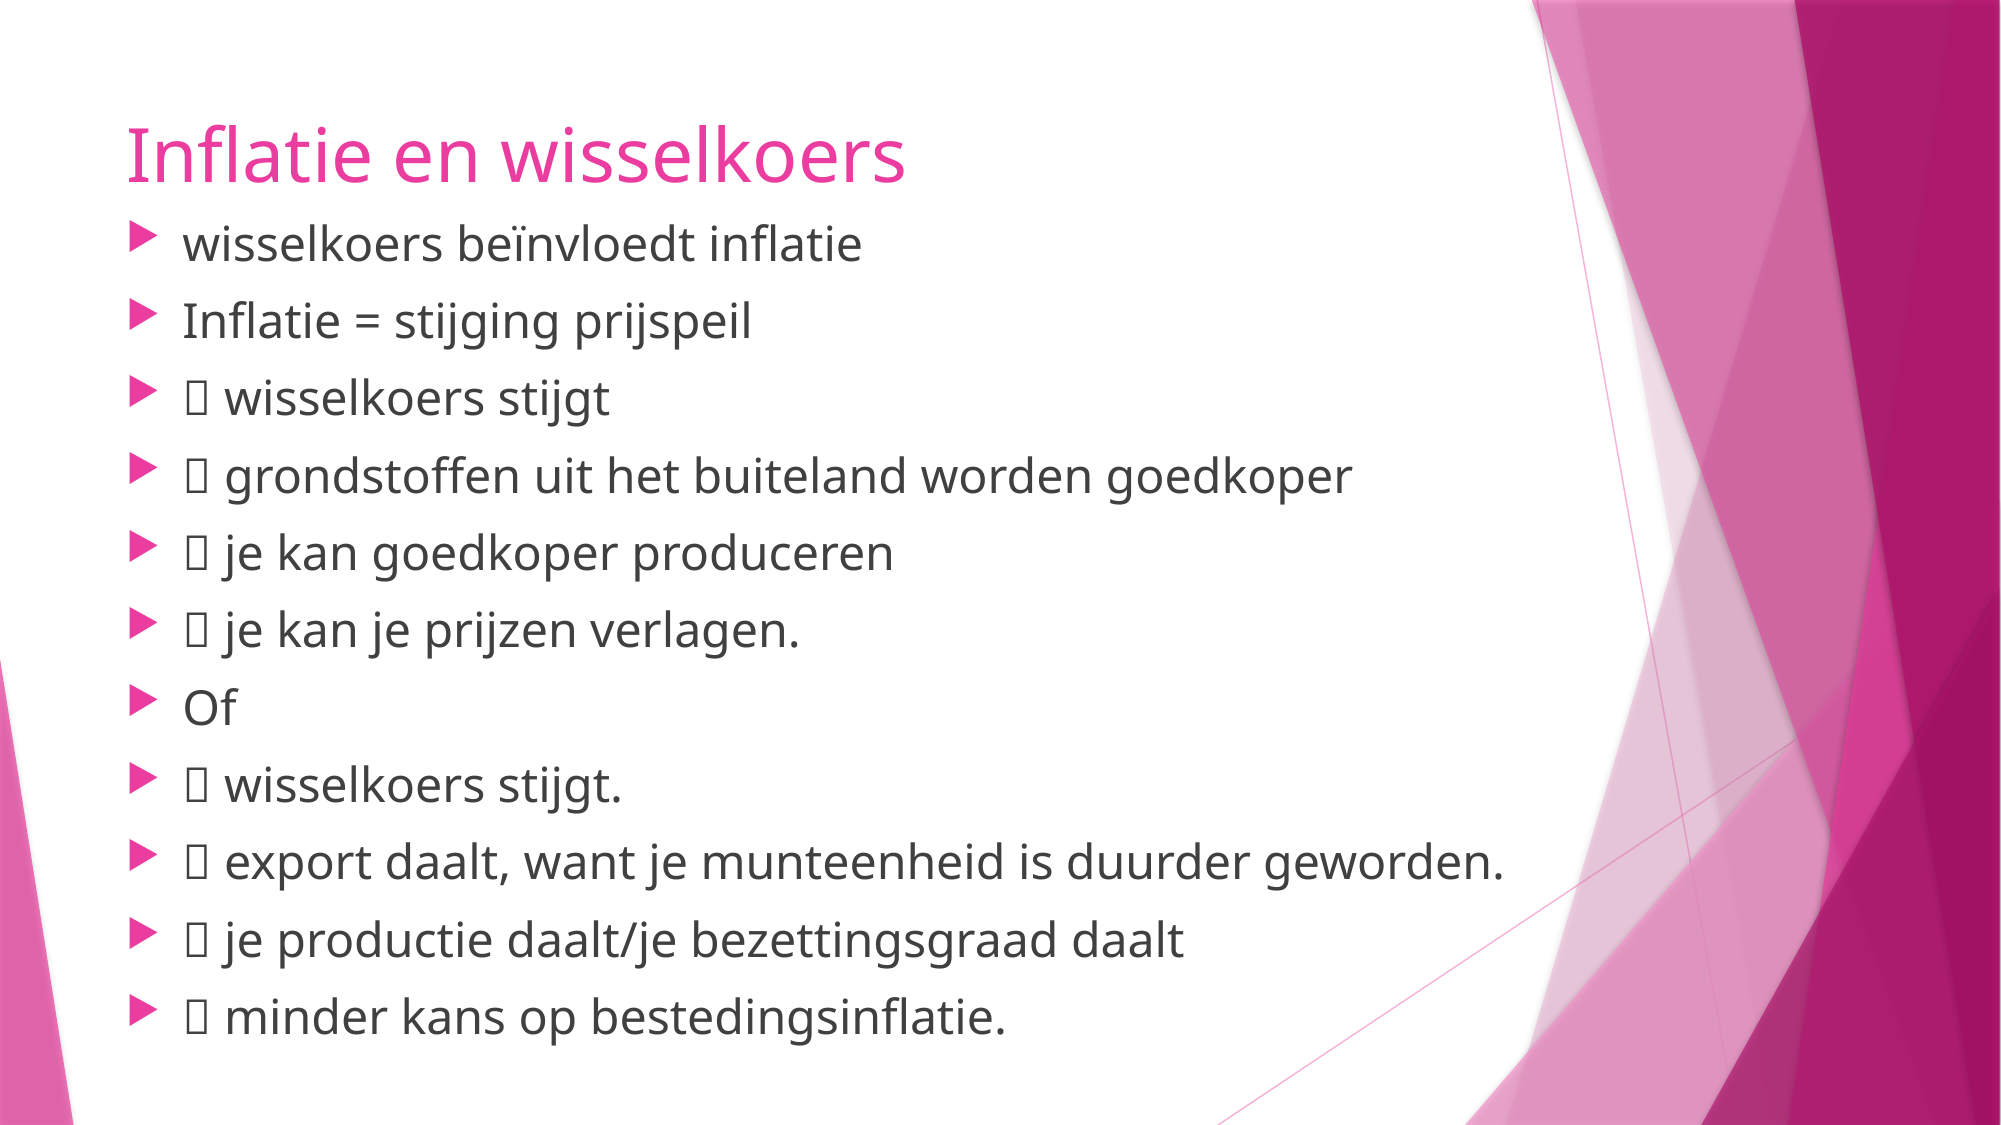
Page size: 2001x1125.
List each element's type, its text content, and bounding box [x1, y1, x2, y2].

title Inflatie en wisselkoers [111, 99, 1522, 205]
list wisselkoers beïnvloedt inflatie Inflatie = stijging prijspeil  wisselkoers stijgt  grondstoffen uit het buiteland worden goedkoper  je kan goedkoper produceren  je kan je prijzen verlagen. Of  wisselkoers stijgt.  export daalt, want je munteenheid is duurder geworden.  je productie daalt/je bezettingsgraad daalt  minder kans op bestedingsinflatie. [111, 205, 1539, 1104]
